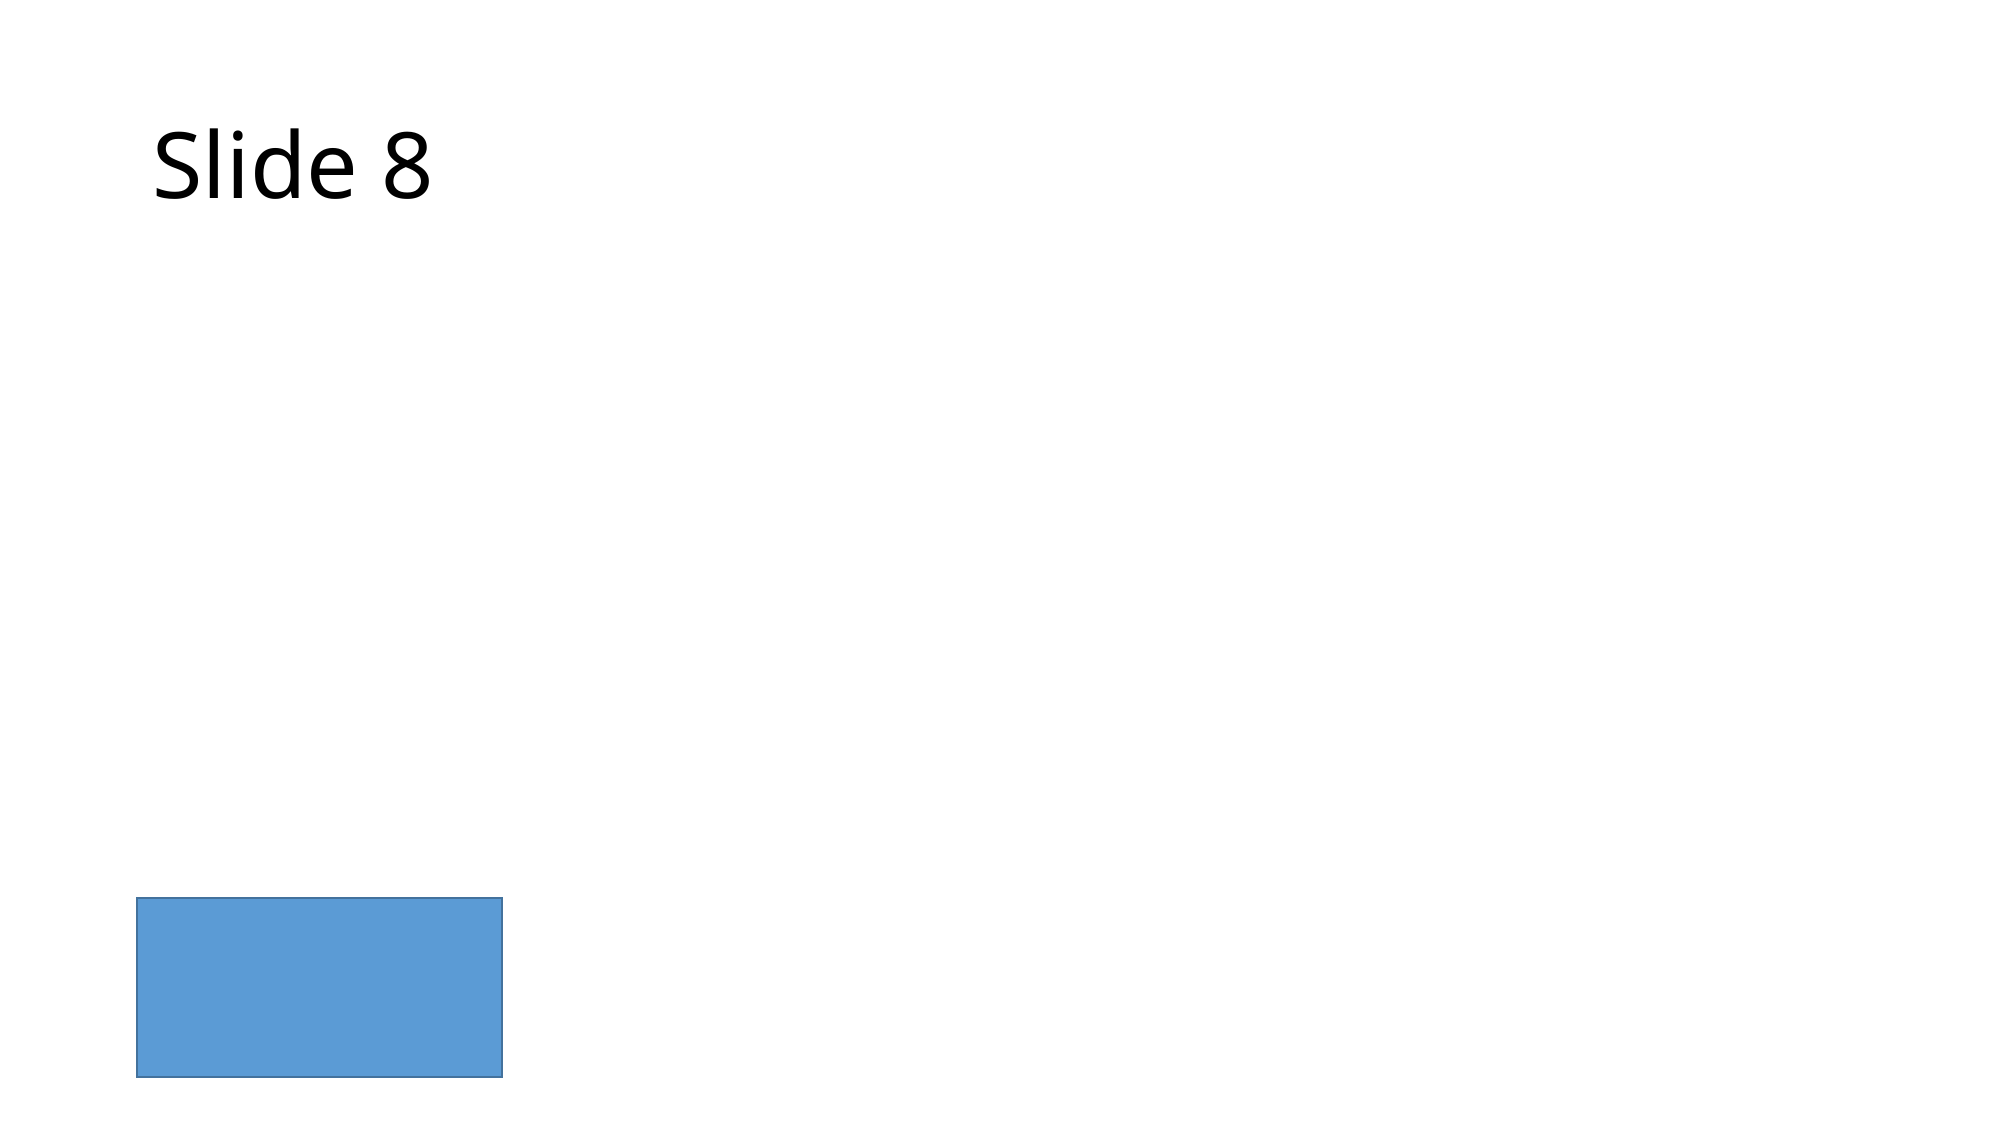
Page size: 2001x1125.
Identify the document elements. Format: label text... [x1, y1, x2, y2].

text_box [136, 897, 503, 1078]
title Slide 8 [137, 59, 1863, 278]
